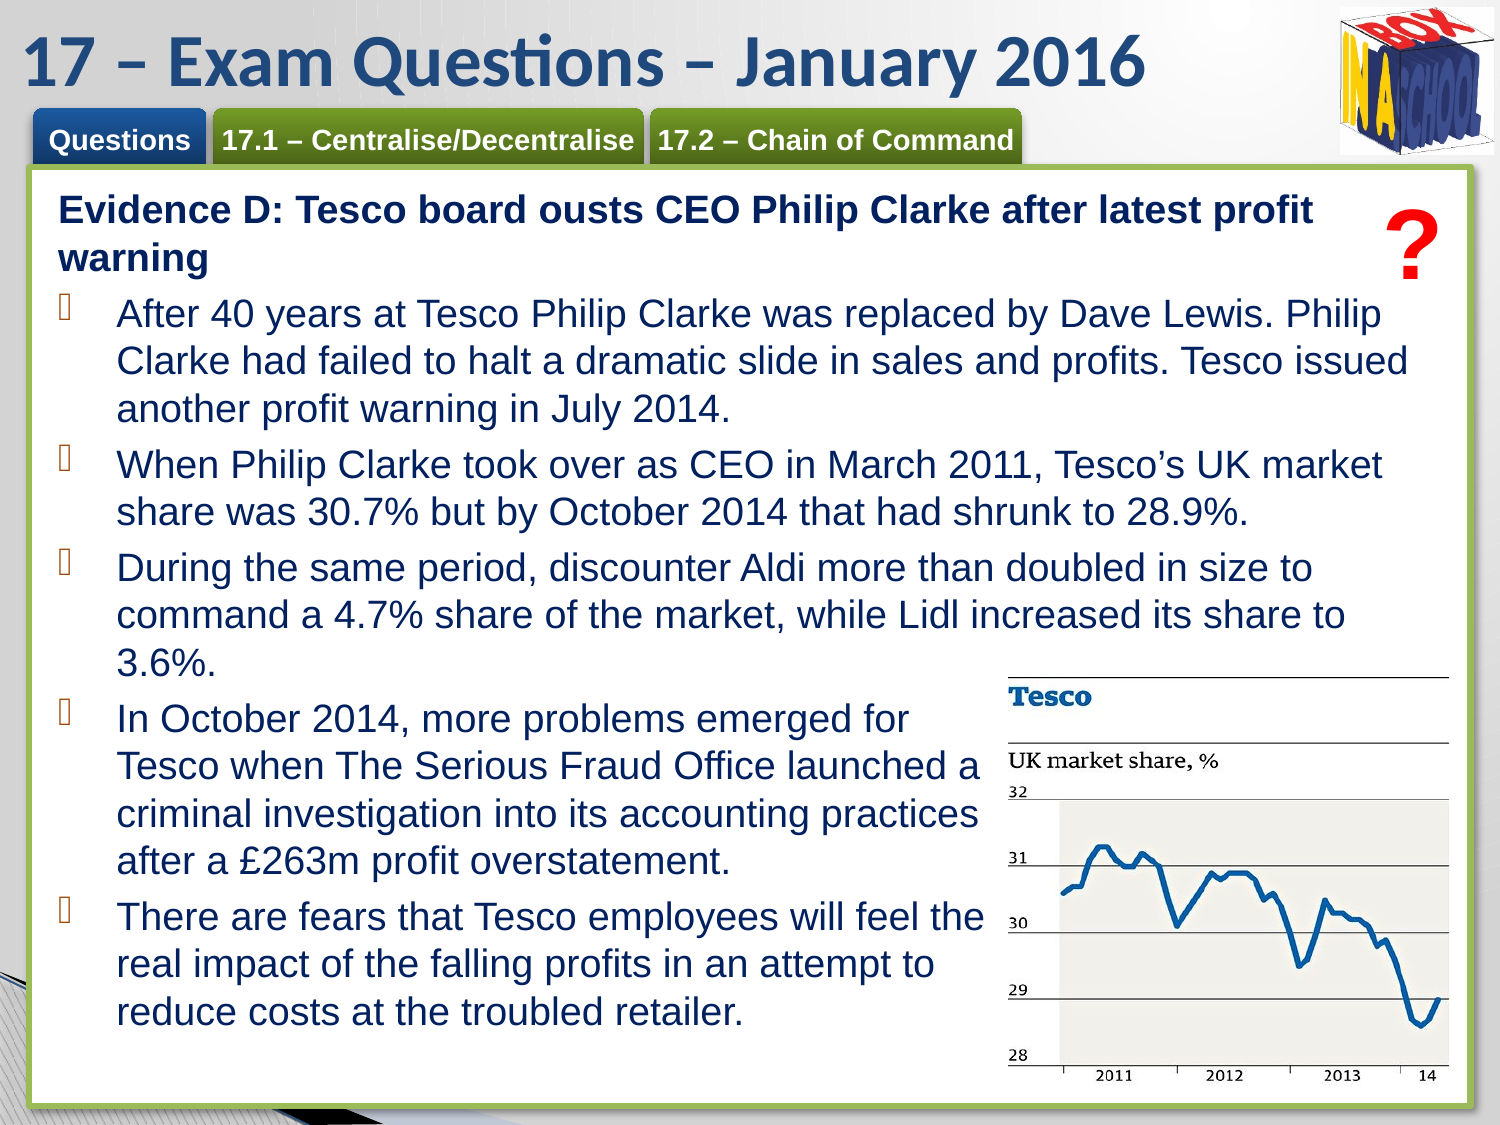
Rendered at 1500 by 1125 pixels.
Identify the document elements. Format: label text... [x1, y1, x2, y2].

text_box ? [1367, 172, 1459, 308]
picture [281, 1114, 303, 1125]
picture [1007, 676, 1450, 1087]
title 17 – Exam Questions – January 2016 [5, 11, 1270, 102]
text_box Evidence D: Tesco board ousts CEO Philip Clarke after latest profit warning After 40 years at Tesco Philip Clarke was replaced by Dave Lewis. Philip Clarke had failed to halt a dramatic slide in sales and profits. Tesco issued another profit warning in July 2014. When Philip Clarke took over as CEO in March 2011, Tesco’s UK market share was 30.7% but by October 2014 that had shrunk to 28.9%. During the same period, discounter Aldi more than doubled in size to command a 4.7% share of the market, while Lidl increased its share to 3.6%. In October 2014, more problems emerged for Tesco when The Serious Fraud Office launched a criminal investigation into its accounting practices after a £263m profit overstatement. There are fears that Tesco employees will feel the real impact of the falling profits in an attempt to reduce costs at the troubled retailer. [43, 177, 1449, 1041]
picture [1340, 7, 1495, 155]
